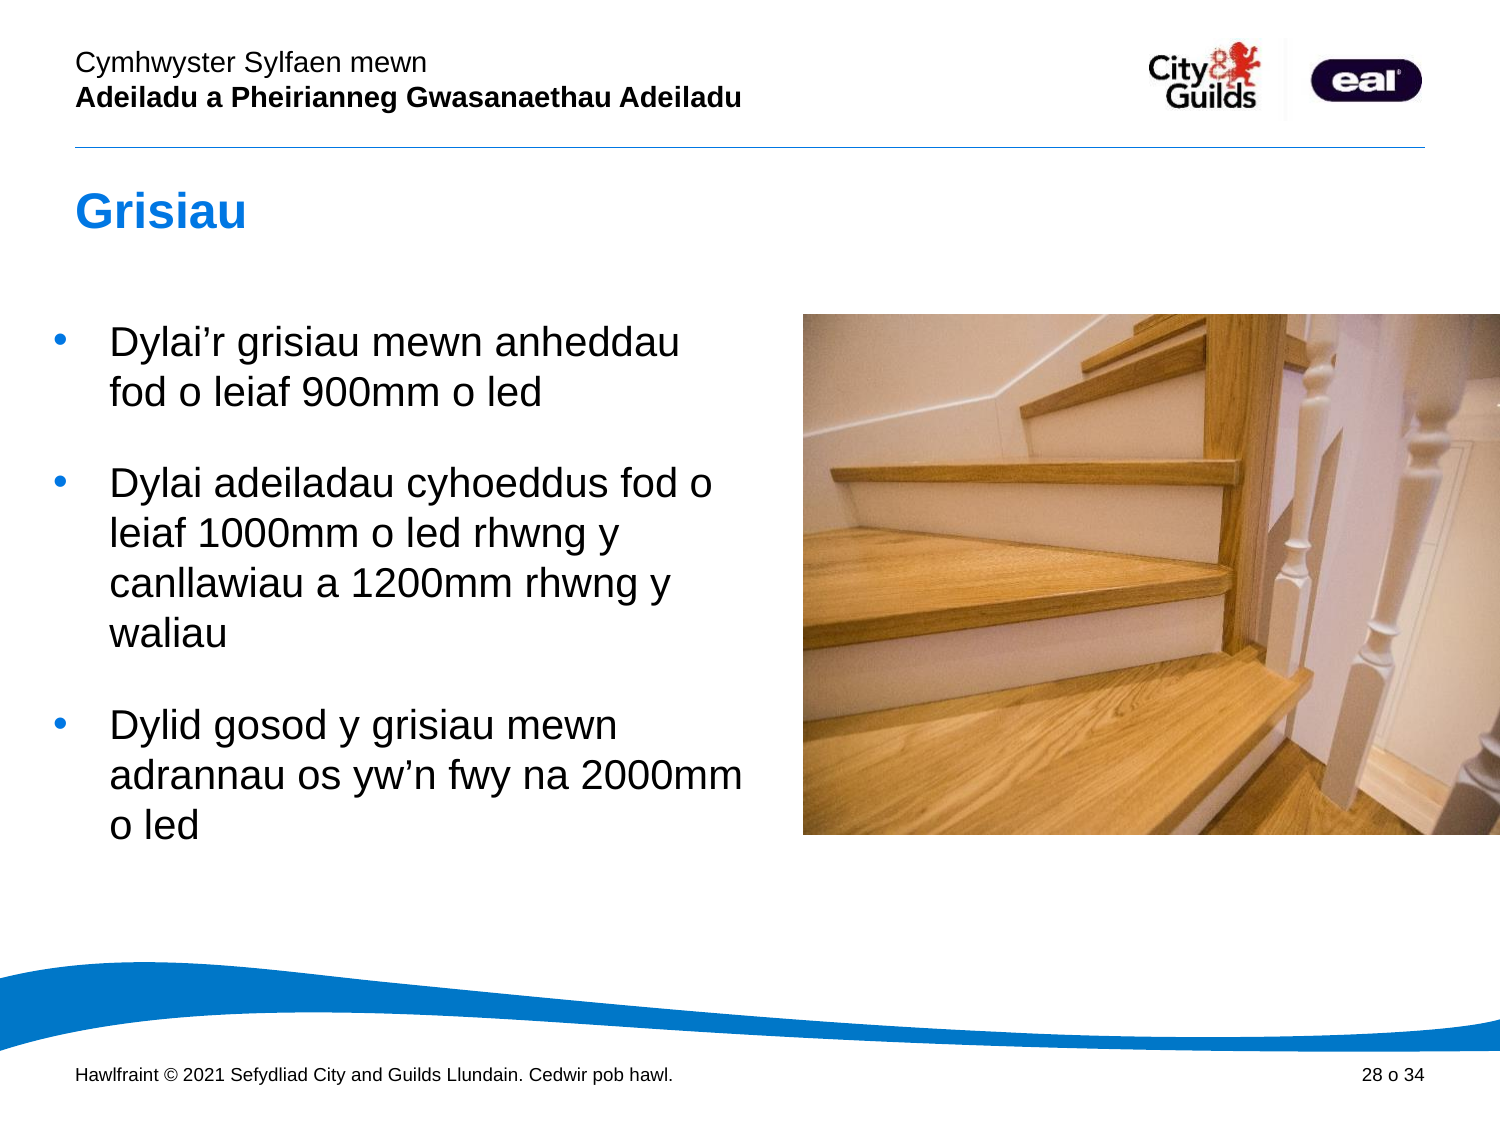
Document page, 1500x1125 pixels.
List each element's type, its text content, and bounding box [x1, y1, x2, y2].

picture [1149, 38, 1422, 121]
list Dylai’r grisiau mewn anheddau fod o leiaf 900mm o led Dylai adeiladau cyhoeddus fod o leiaf 1000mm o led rhwng y canllawiau a 1200mm rhwng y waliau Dylid gosod y grisiau mewn adrannau os yw’n fwy na 2000mm o led [52, 314, 751, 953]
picture [802, 314, 1500, 835]
title Grisiau [74, 178, 1426, 242]
